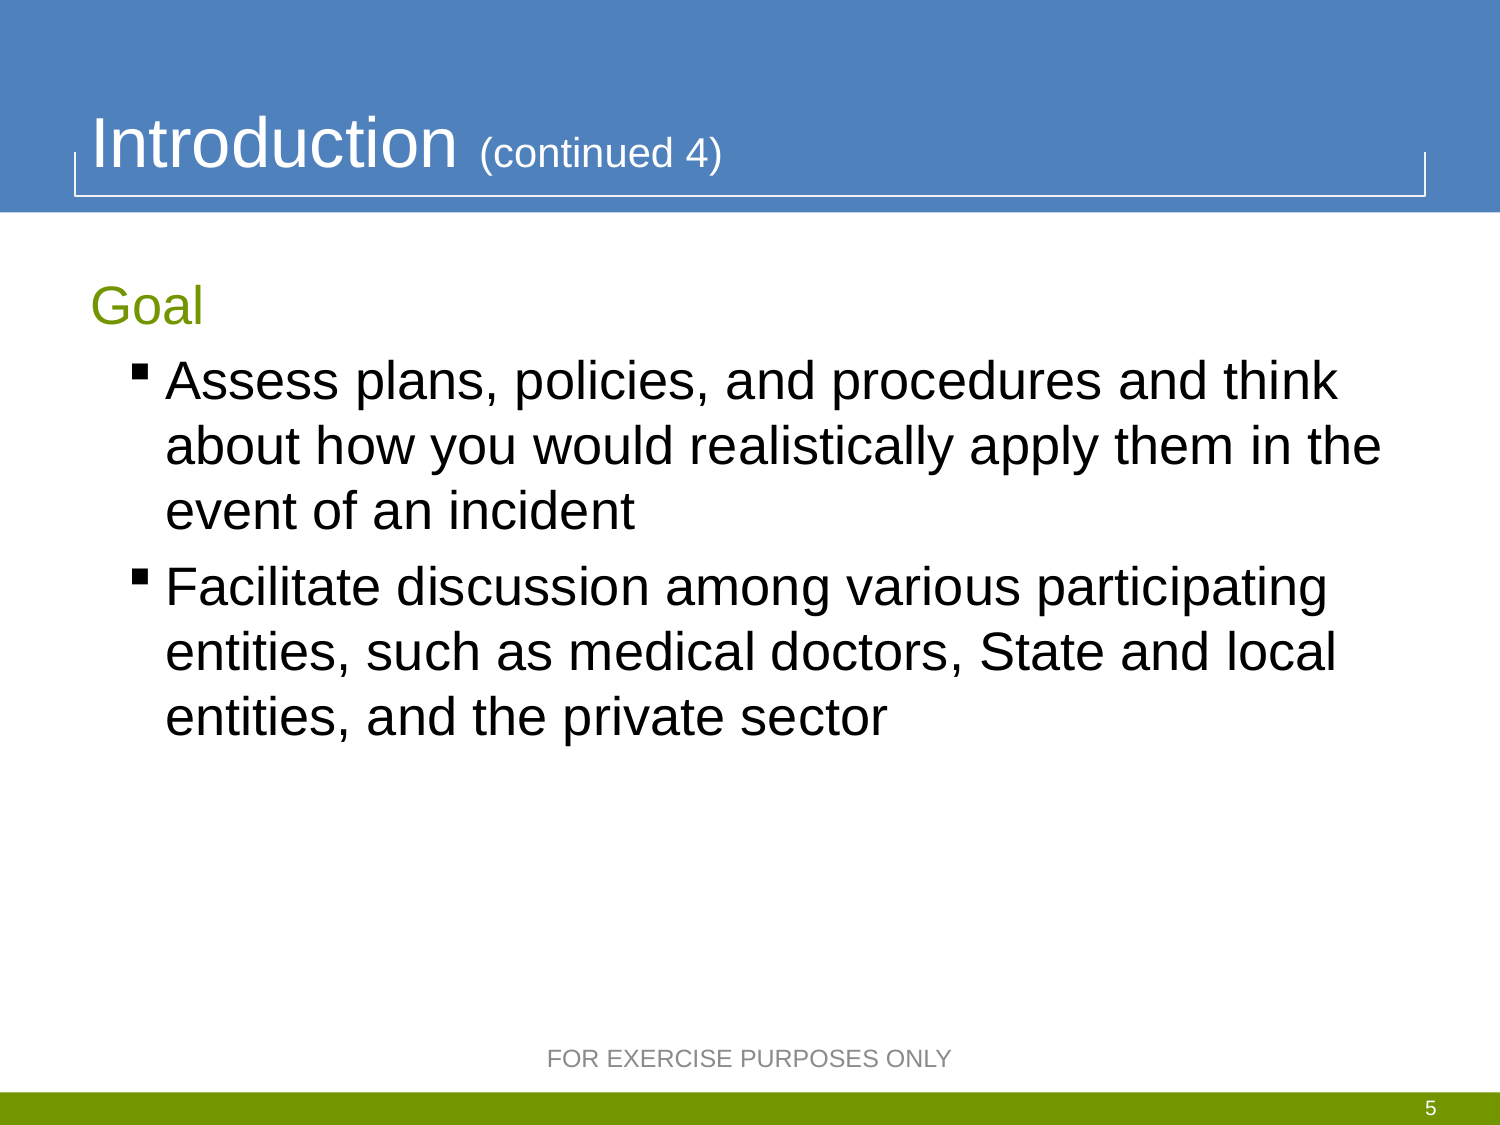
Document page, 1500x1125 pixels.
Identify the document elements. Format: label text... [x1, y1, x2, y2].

list Goal Assess plans, policies, and procedures and think about how you would realistically apply them in the event of an incident Facilitate discussion among various participating entities, such as medical doctors, State and local entities, and the private sector [74, 262, 1426, 1006]
title Introduction (continued 4) [74, 44, 1426, 233]
footer FOR EXERCISE PURPOSES ONLY [512, 1042, 988, 1103]
